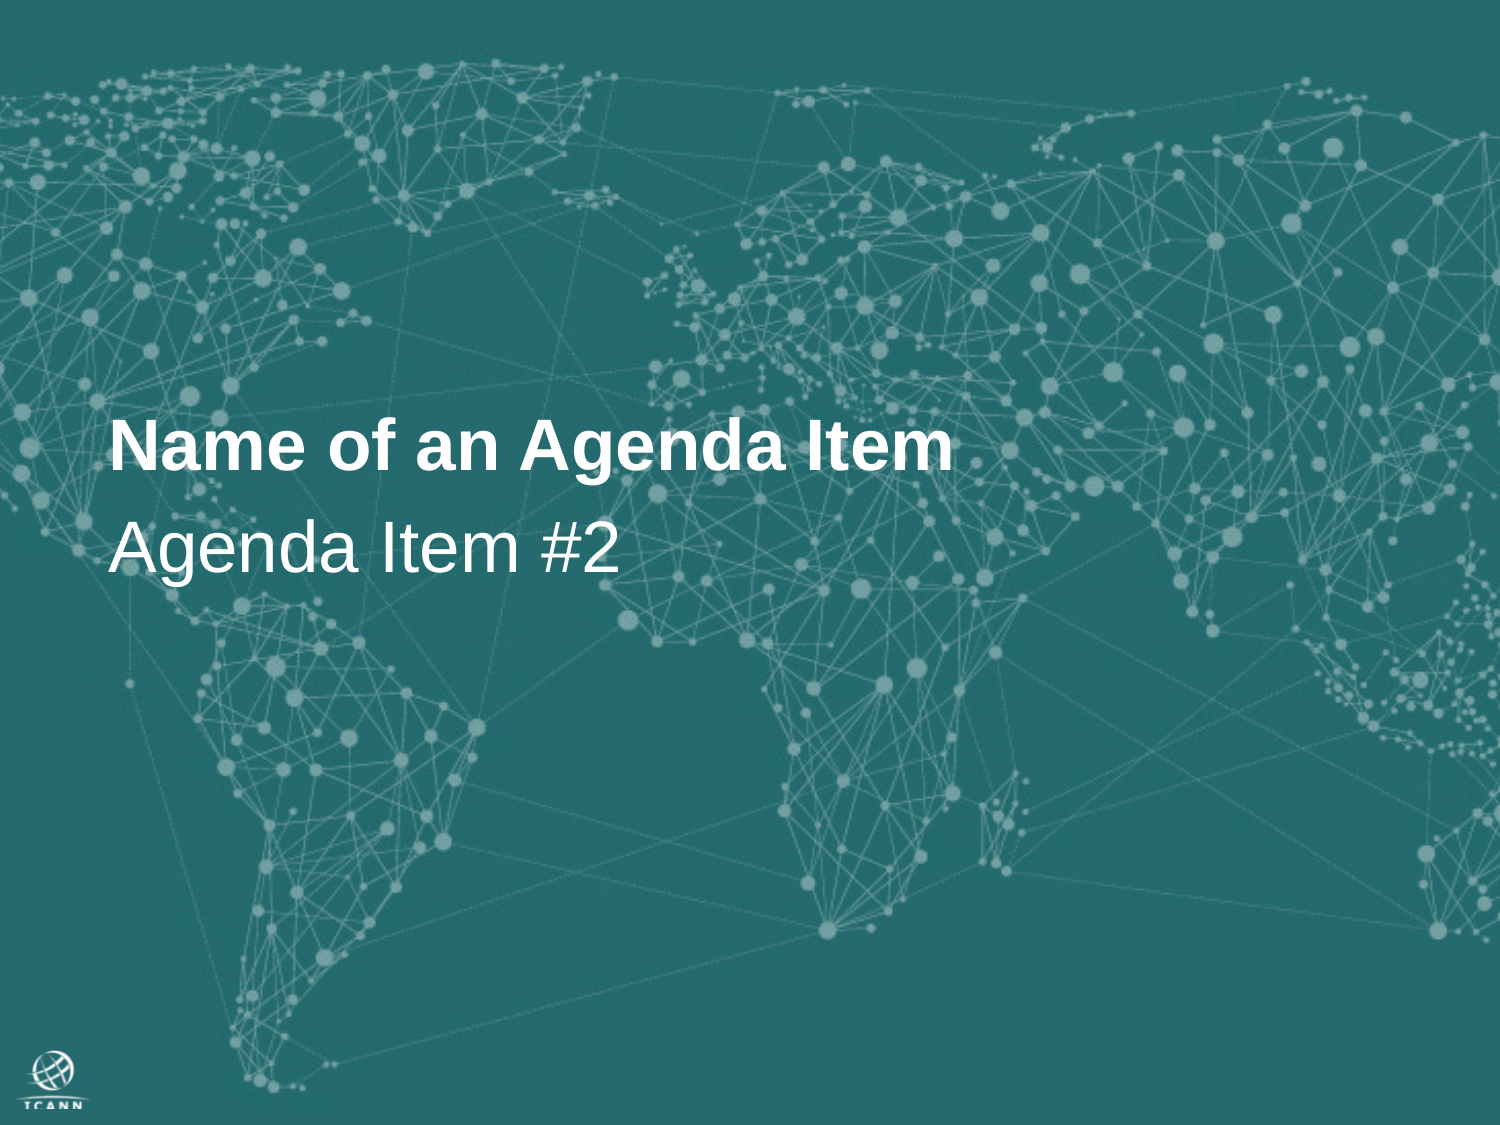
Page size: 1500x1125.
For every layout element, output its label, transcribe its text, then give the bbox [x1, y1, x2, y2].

list Name of an Agenda Item Agenda Item #2 [93, 389, 1120, 674]
